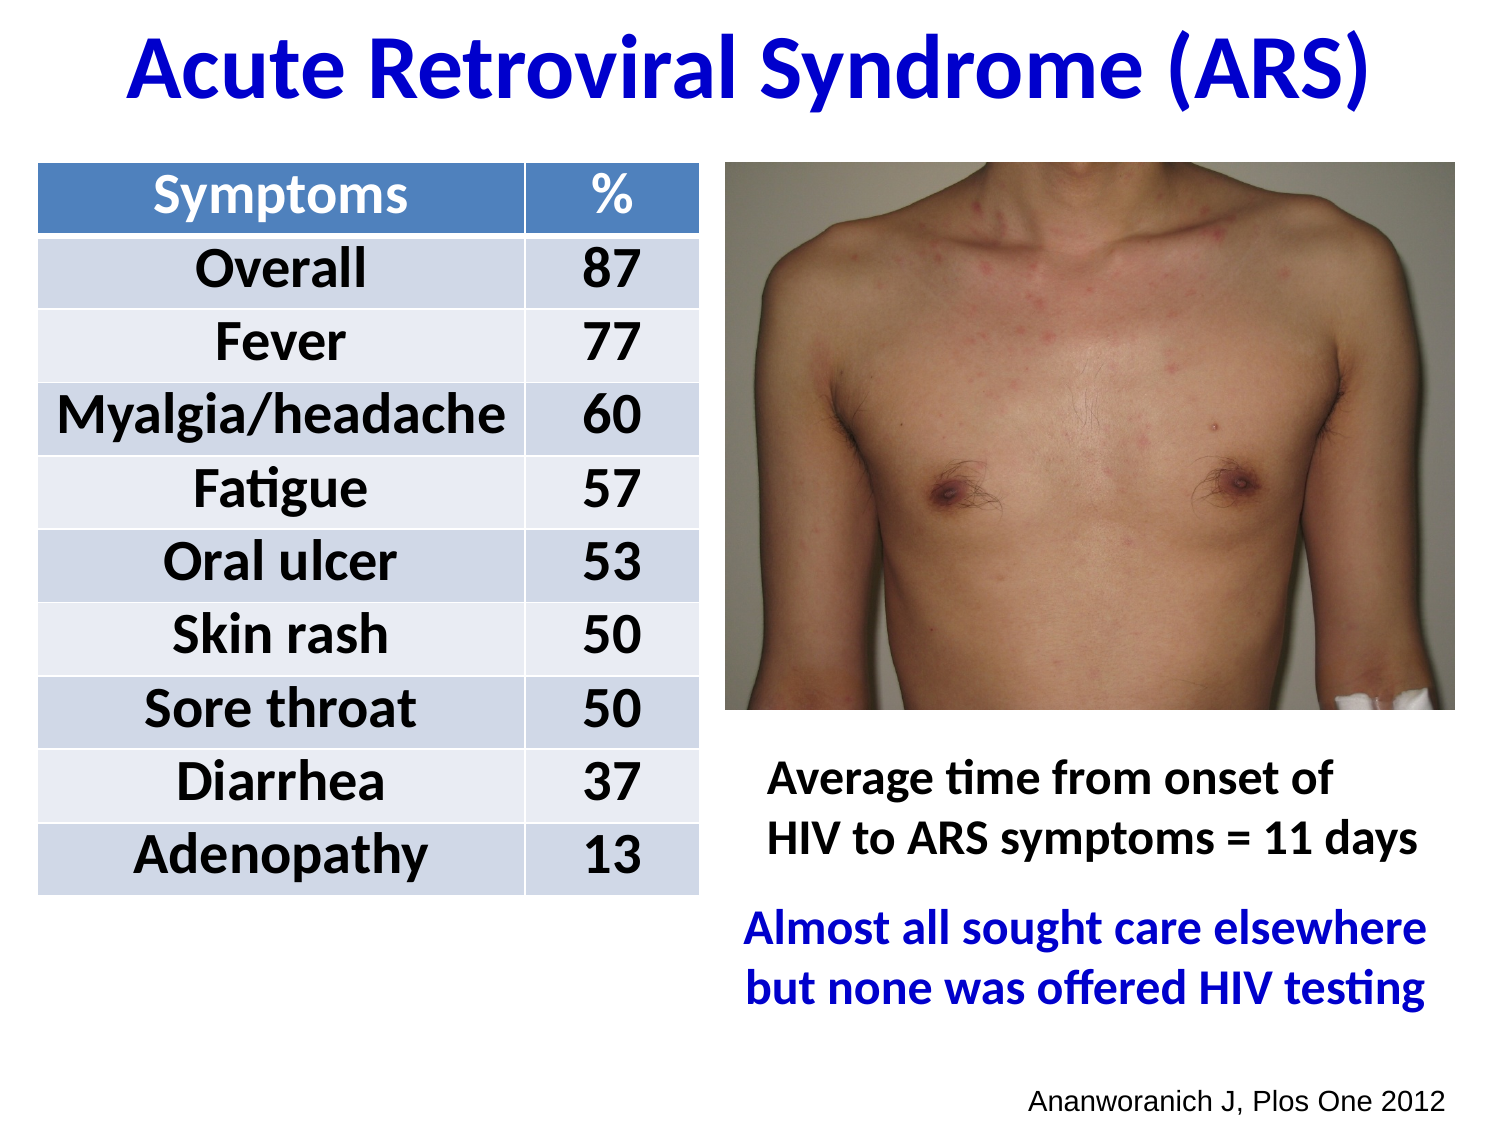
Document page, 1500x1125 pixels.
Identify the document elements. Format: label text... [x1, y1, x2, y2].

table_cell 50 [526, 603, 699, 675]
text_box Almost all sought care elsewhere but none was offered HIV testing [728, 887, 1443, 1023]
table_cell Fatigue [38, 457, 524, 528]
table_cell 57 [526, 457, 699, 528]
table_cell Sore throat [38, 677, 524, 748]
table_cell 53 [526, 530, 699, 602]
title Acute Retroviral Syndrome (ARS) [75, 0, 1425, 188]
table_cell 77 [526, 310, 699, 382]
text_box Ananworanich J, Plos One 2012 [1013, 1074, 1462, 1125]
table_cell 87 [526, 239, 699, 308]
table_cell Adenopathy [38, 824, 524, 895]
table_cell 60 [526, 383, 699, 455]
table_cell 50 [526, 677, 699, 748]
table_cell Fever [38, 310, 524, 382]
table_cell Myalgia/headache [38, 383, 524, 455]
picture [724, 162, 1455, 710]
table_cell Overall [38, 239, 524, 308]
table_cell 37 [526, 750, 699, 822]
text_box Average time from onset of HIV to ARS symptoms = 11 days [752, 737, 1434, 873]
table_header % [526, 163, 699, 233]
table_cell Skin rash [38, 603, 524, 675]
table_cell Diarrhea [38, 750, 524, 822]
table_cell Oral ulcer [38, 530, 524, 602]
table_cell 13 [526, 824, 699, 895]
table_header Symptoms [38, 163, 524, 233]
